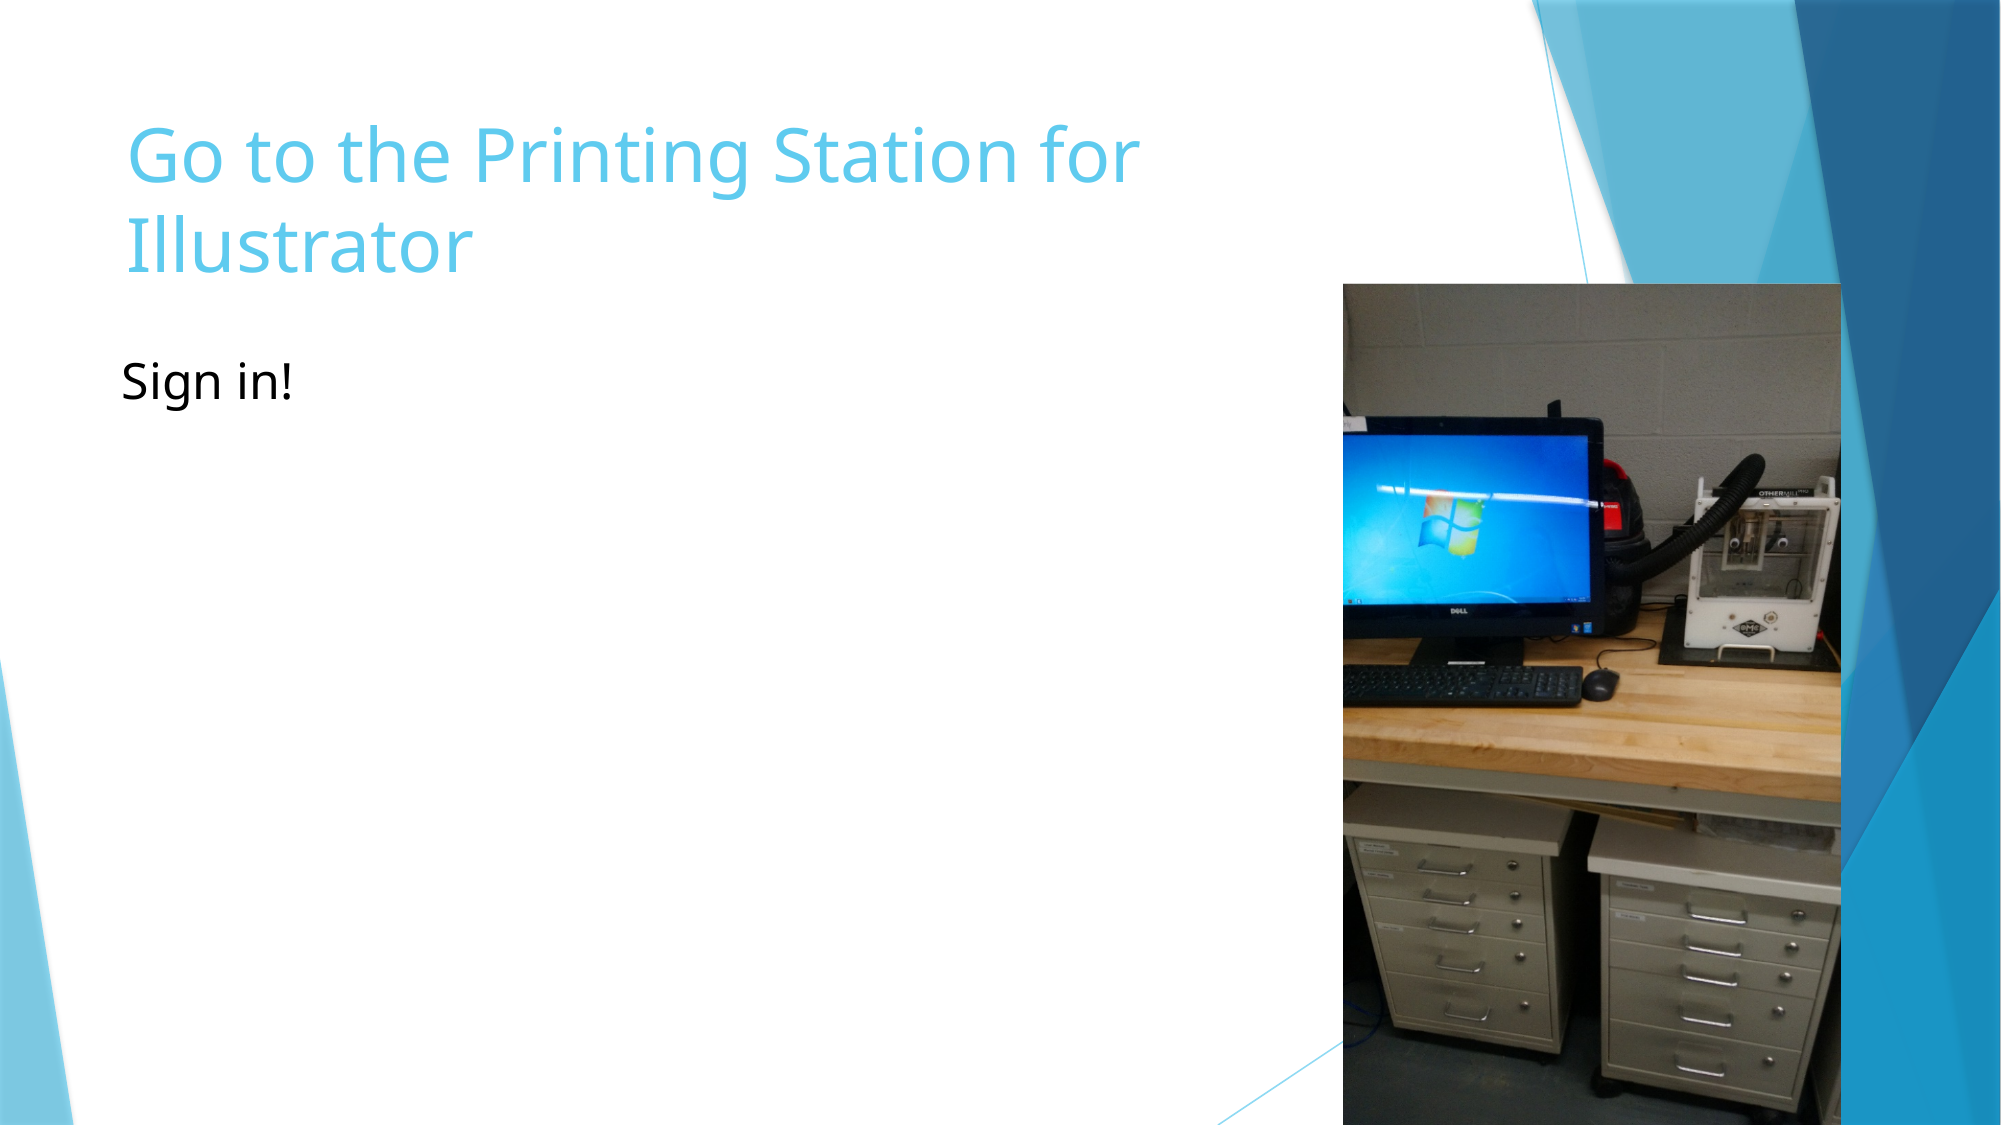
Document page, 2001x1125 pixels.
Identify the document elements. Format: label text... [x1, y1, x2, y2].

picture [1343, 974, 1841, 1125]
picture [1343, 284, 1841, 475]
title Go to the Printing Station for Illustrator [111, 99, 1522, 317]
text_box Sign in! [106, 341, 1157, 417]
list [1150, 475, 2000, 974]
